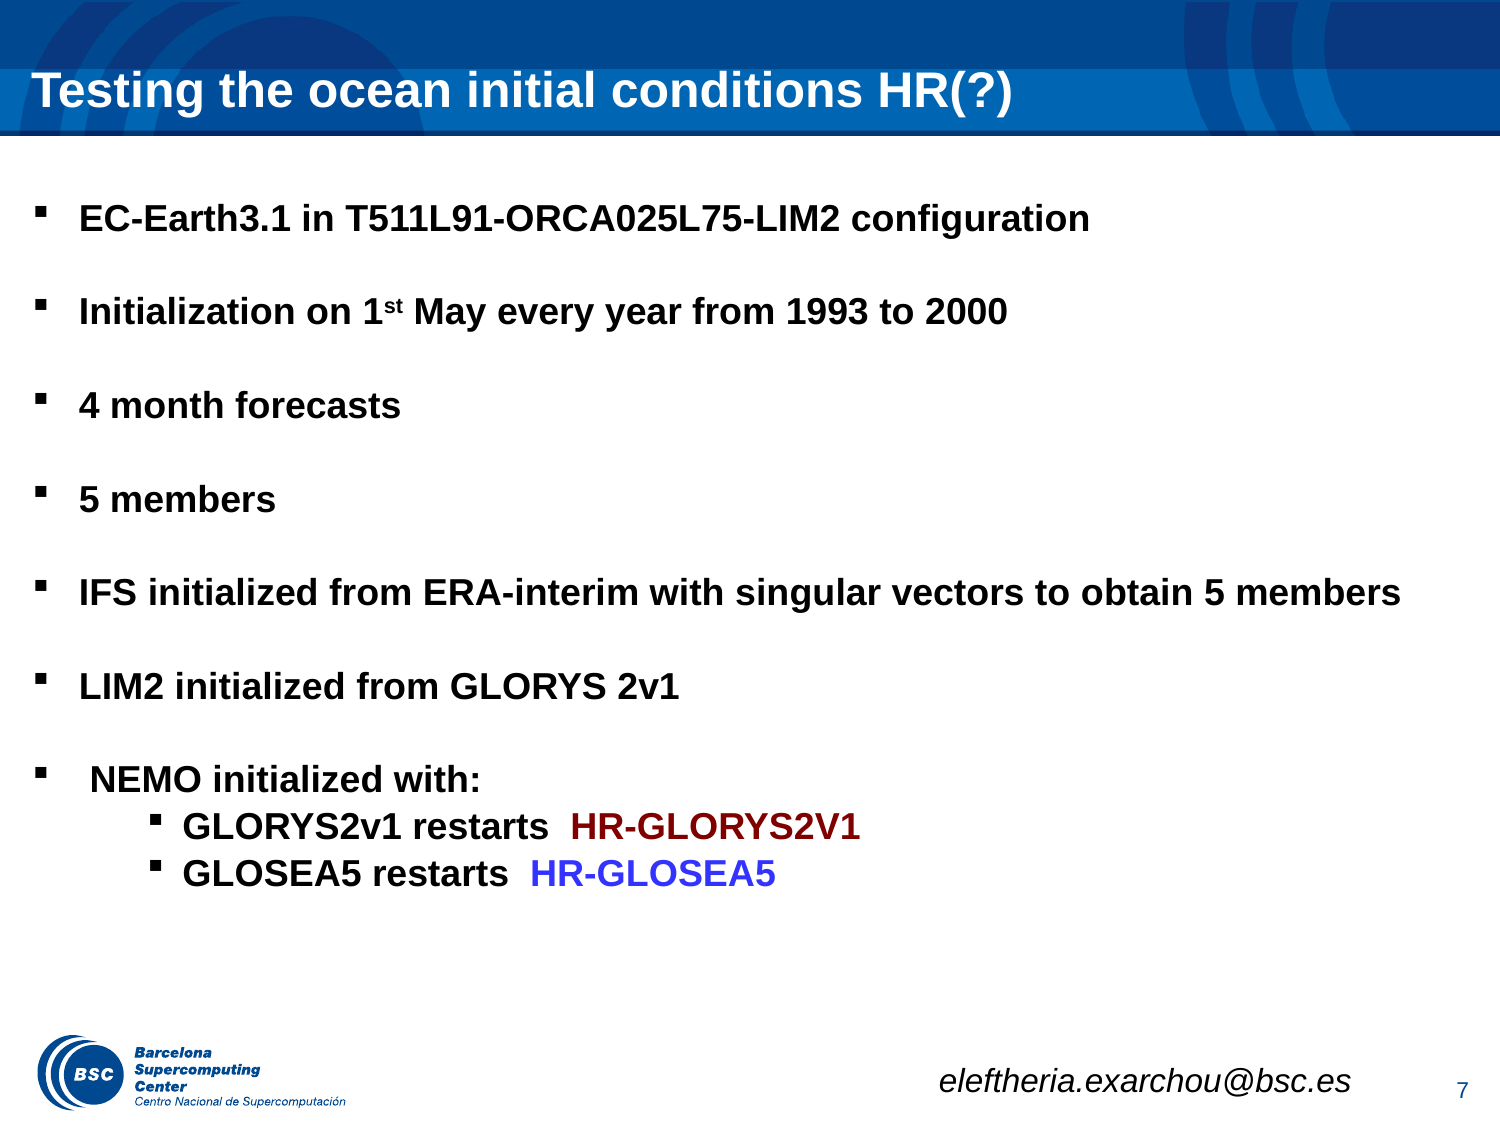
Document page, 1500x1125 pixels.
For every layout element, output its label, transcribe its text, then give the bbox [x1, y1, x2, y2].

text_box eleftheria.exarchou@bsc.es [868, 1049, 1424, 1107]
picture [0, 0, 1500, 136]
title Testing the ocean initial conditions HR(?) [16, 0, 1481, 125]
slide_number 7 [1411, 1042, 1484, 1111]
text_box EC-Earth3.1 in T511L91-ORCA025L75-LIM2 configuration Initialization on 1st May every year from 1993 to 2000 4 month forecasts 5 members IFS initialized from ERA-interim with singular vectors to obtain 5 members LIM2 initialized from GLORYS 2v1 NEMO initialized with: GLORYS2v1 restarts HR-GLORYS2V1 GLOSEA5 restarts HR-GLOSEA5 [17, 184, 1483, 995]
